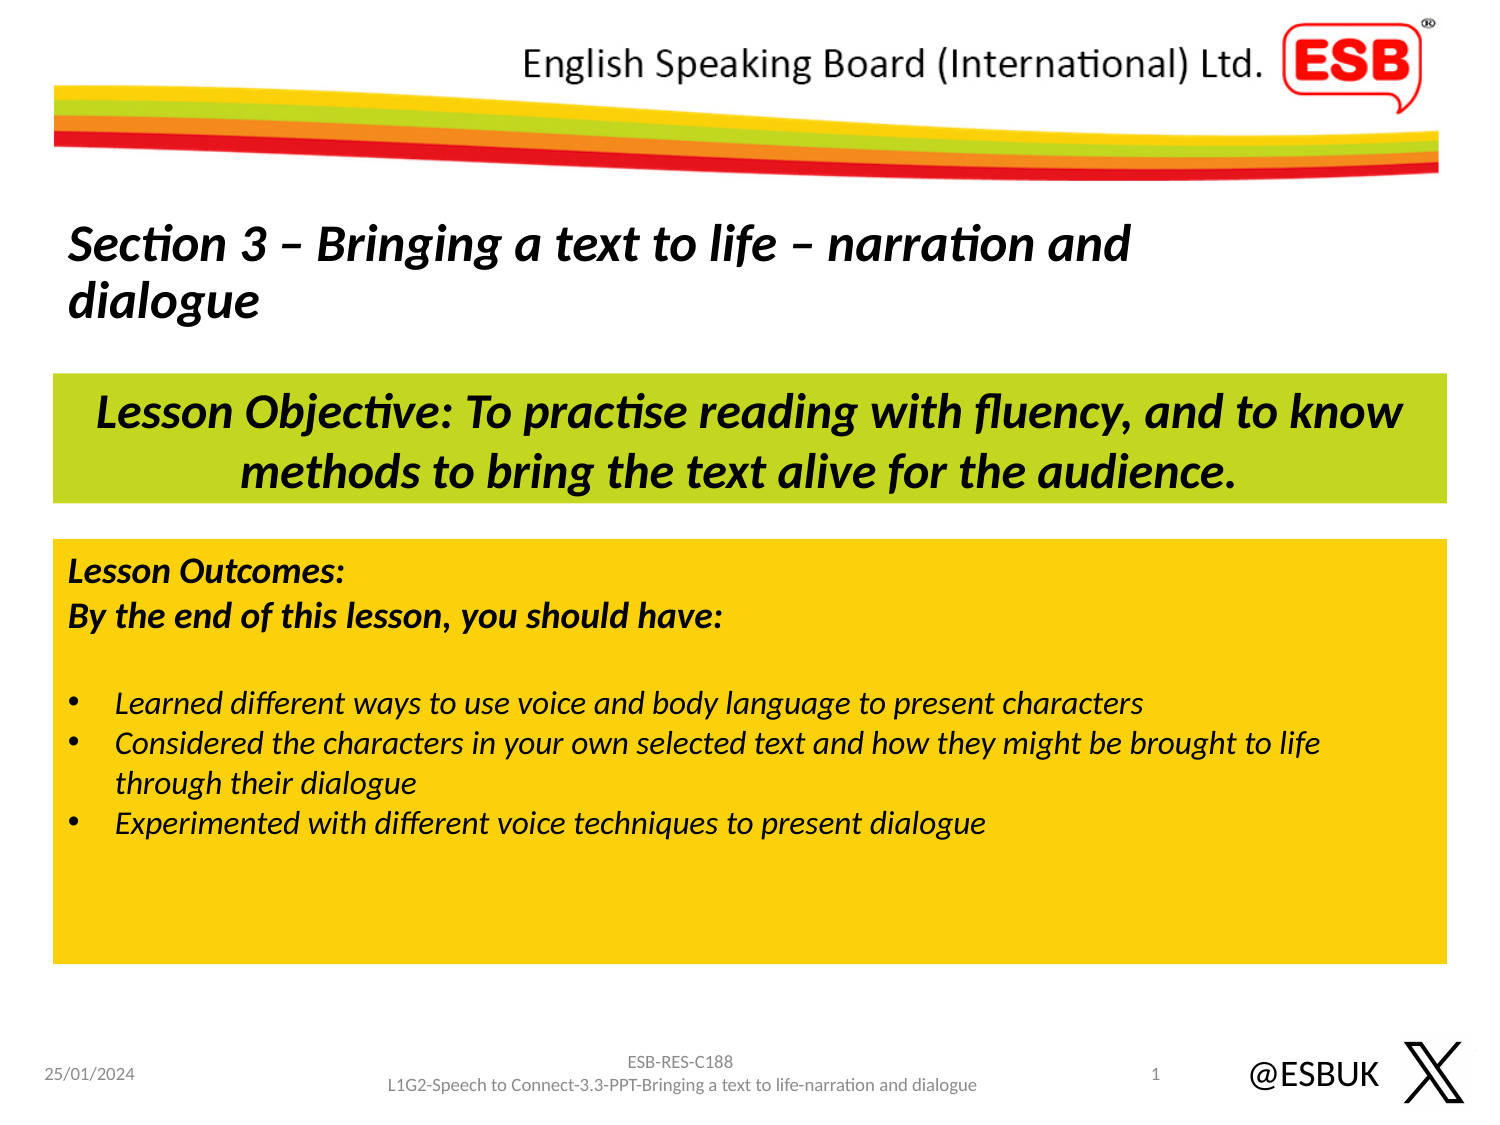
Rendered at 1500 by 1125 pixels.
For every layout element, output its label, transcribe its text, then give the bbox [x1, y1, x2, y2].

footer ESB-RES-C188 L1G2-Speech to Connect-3.3-PPT-Bringing a text to life-narration and dialogue [366, 1042, 930, 1103]
picture [0, 0, 1500, 189]
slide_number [29, 1042, 366, 1103]
slide_number 1 [930, 1042, 1176, 1103]
text_box Lesson Objective: To practise reading with fluency, and to know methods to bring the text alive for the audience. [52, 372, 1448, 504]
picture [1395, 1029, 1476, 1116]
text_box Section 3 – Bringing a text to life – narration and dialogue [53, 208, 1347, 338]
text_box Lesson Outcomes: By the end of this lesson, you should have: Learned different ways to use voice and body language to present characters Considered the characters in your own selected text and how they might be brought to life through their dialogue Experimented with different voice techniques to present dialogue [52, 538, 1448, 965]
